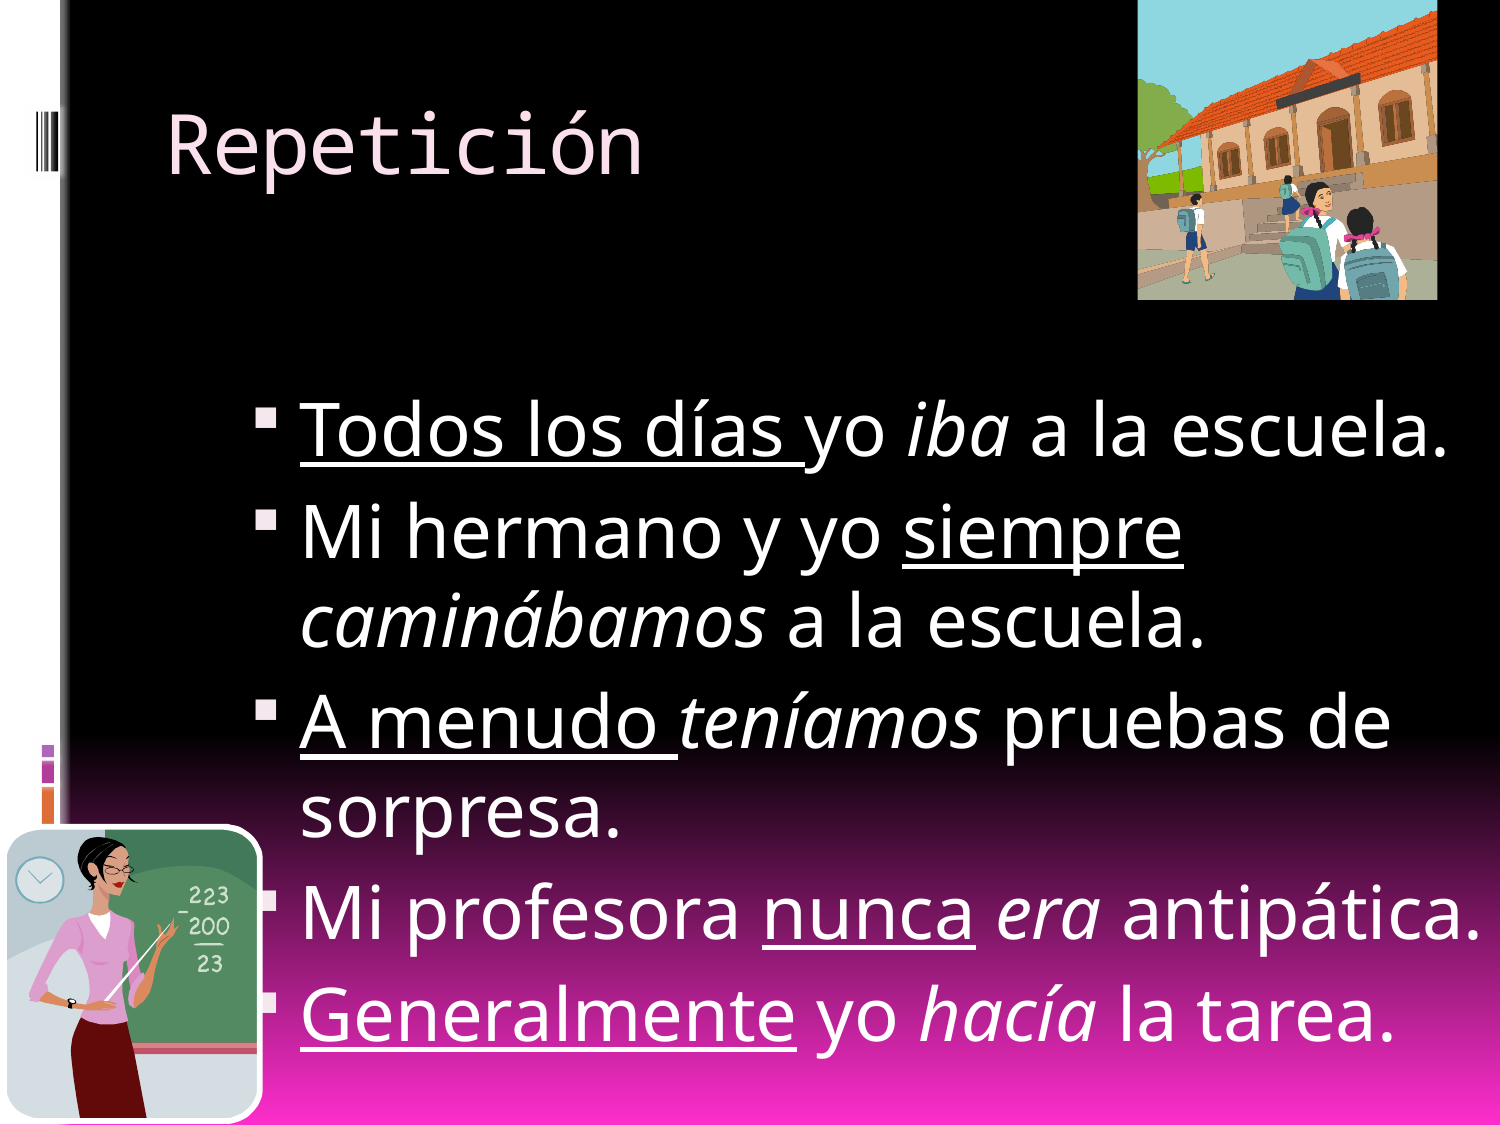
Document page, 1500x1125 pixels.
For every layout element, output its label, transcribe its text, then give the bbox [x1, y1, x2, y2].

picture [0, 822, 264, 1125]
list Todos los días yo iba a la escuela. Mi hermano y yo siempre caminábamos a la escuela. A menudo teníamos pruebas de sorpresa. Mi profesora nunca era antipática. Generalmente yo hacía la tarea. [225, 375, 1500, 1125]
title Repetición [150, 83, 1128, 234]
picture [1136, 0, 1438, 301]
